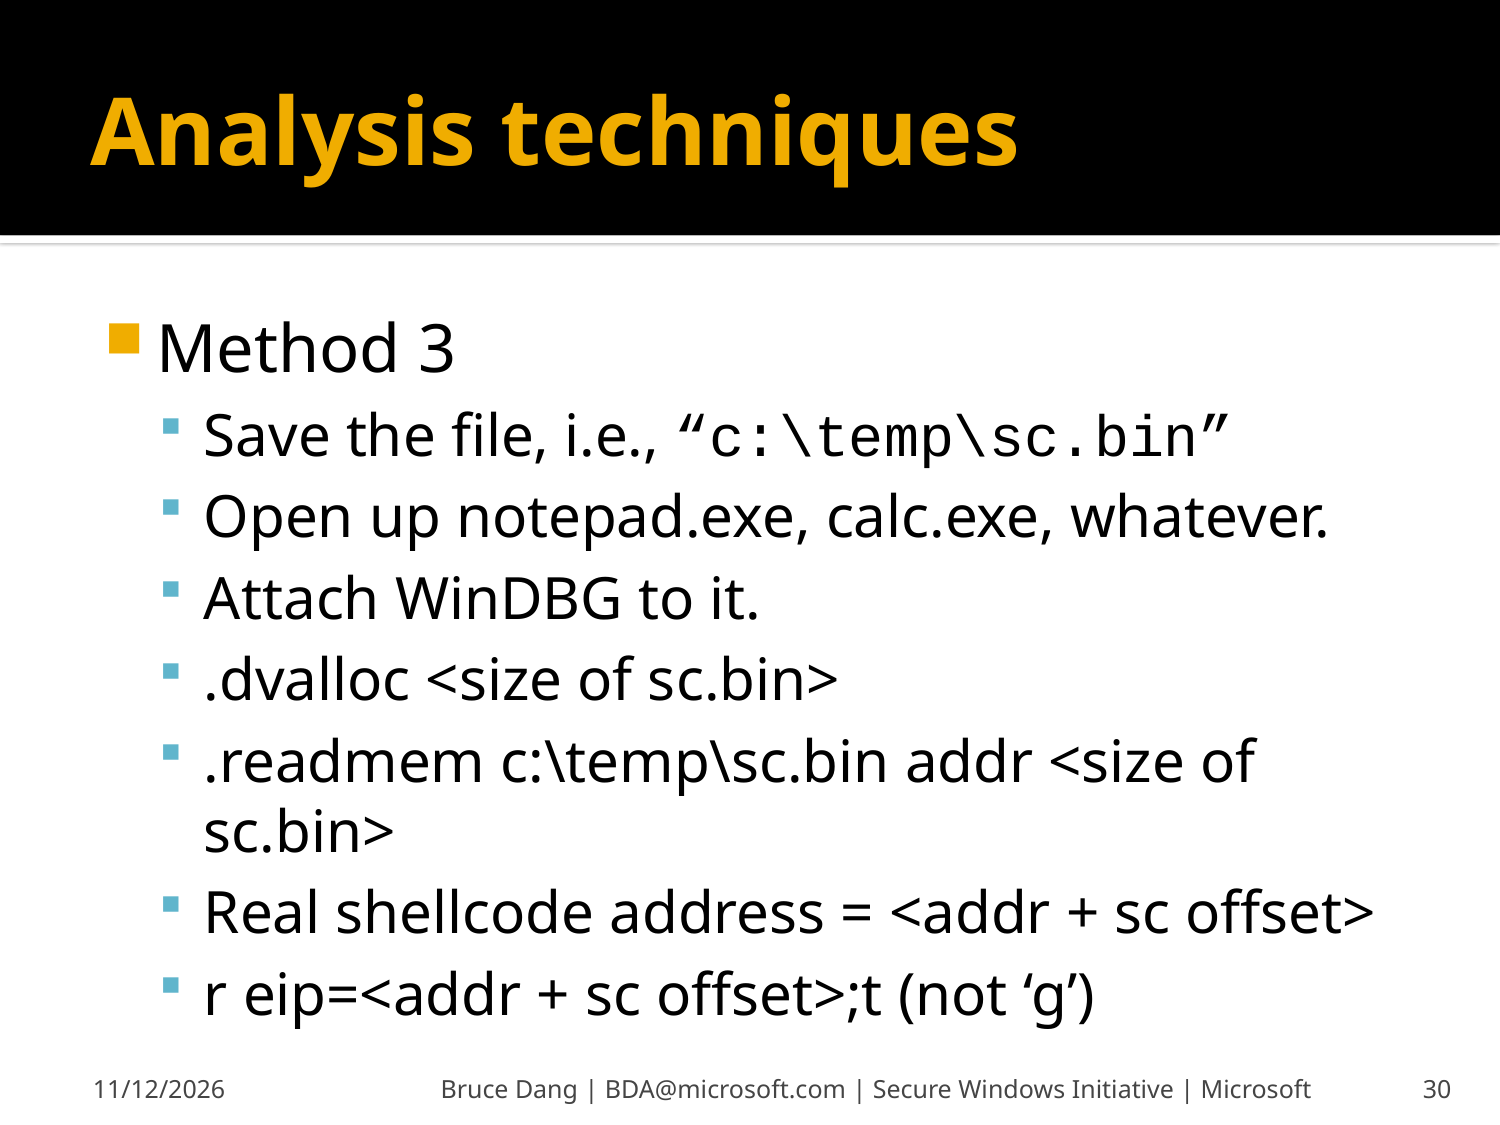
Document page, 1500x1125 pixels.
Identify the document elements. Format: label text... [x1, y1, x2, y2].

title Analysis techniques [75, 25, 1425, 231]
footer Bruce Dang | BDA@microsoft.com | Secure Windows Initiative | Microsoft [433, 1062, 1337, 1108]
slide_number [75, 1062, 425, 1108]
slide_number 30 [1345, 1062, 1467, 1108]
list Method 3 Save the file, i.e., “c:\temp\sc.bin” Open up notepad.exe, calc.exe, whatever. Attach WinDBG to it. .dvalloc <size of sc.bin> .readmem c:\temp\sc.bin addr <size of sc.bin> Real shellcode address = <addr + sc offset> r eip=<addr + sc offset>;t (not ‘g’) [75, 291, 1425, 1050]
